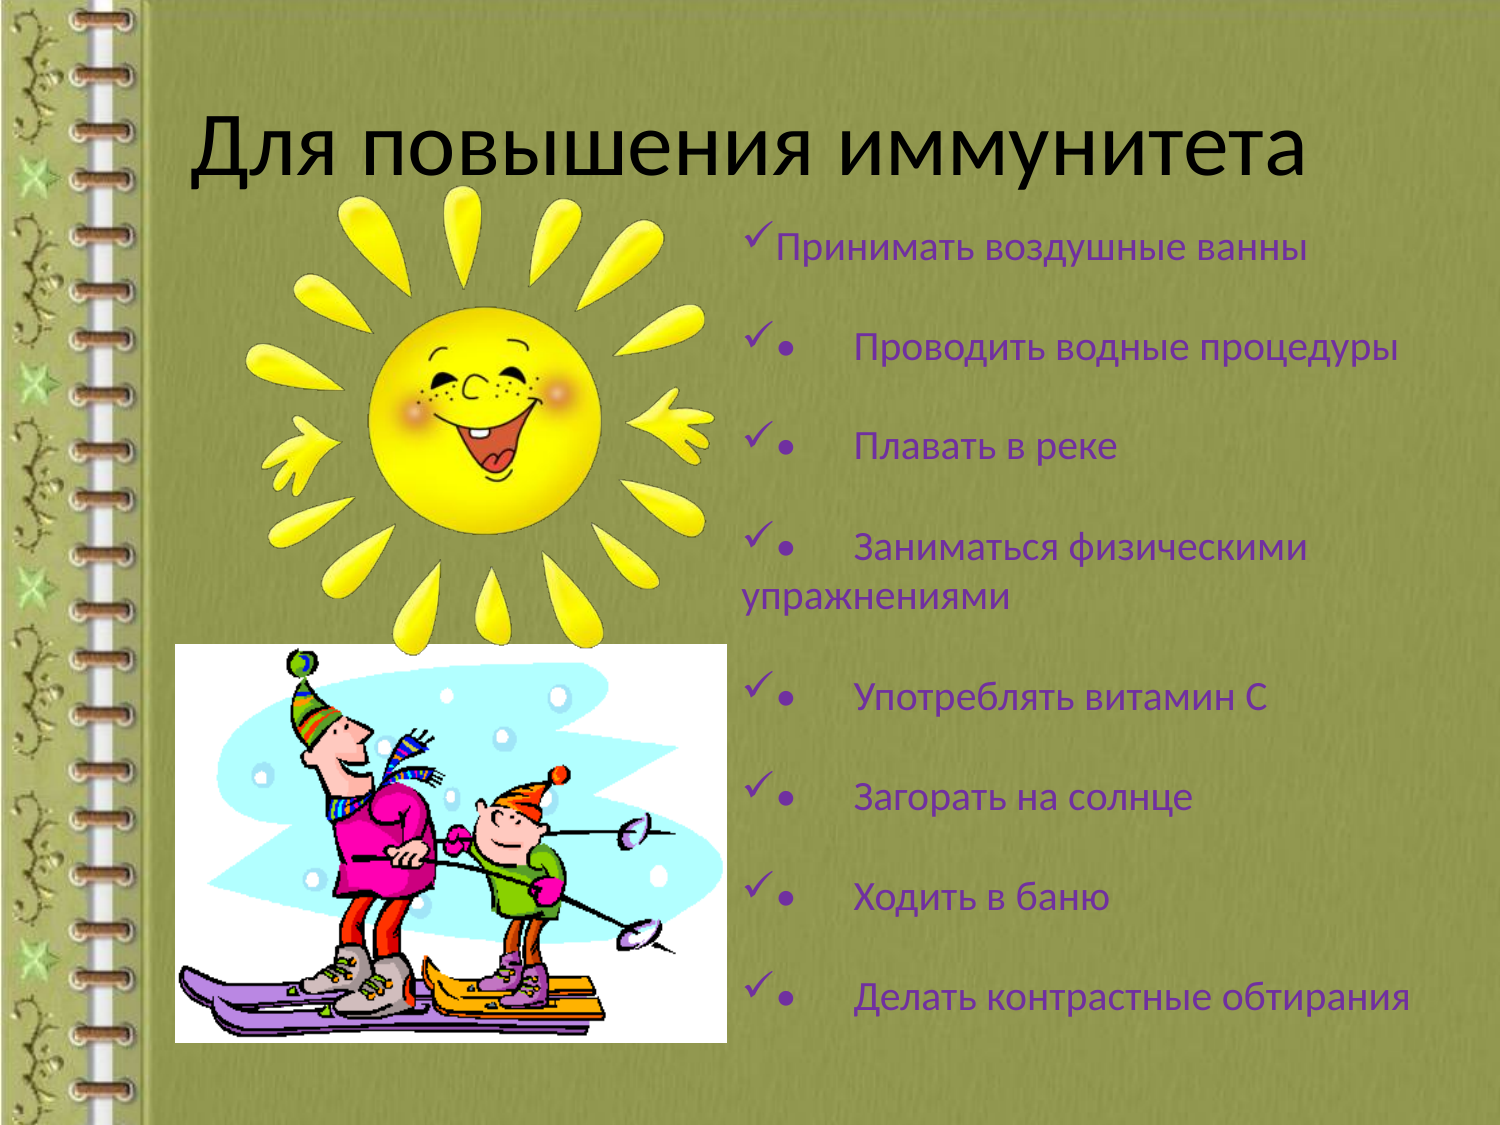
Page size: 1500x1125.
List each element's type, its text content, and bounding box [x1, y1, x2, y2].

title Для повышения иммунитета [75, 45, 1425, 233]
picture [0, 0, 1500, 1125]
text_box Принимать воздушные ванны • Проводить водные процедуры • Плавать в реке • Заниматься физическими упражнениями • Употреблять витамин С • Загорать на солнце • Ходить в баню • Делать контрастные обтирания [731, 210, 1477, 1026]
